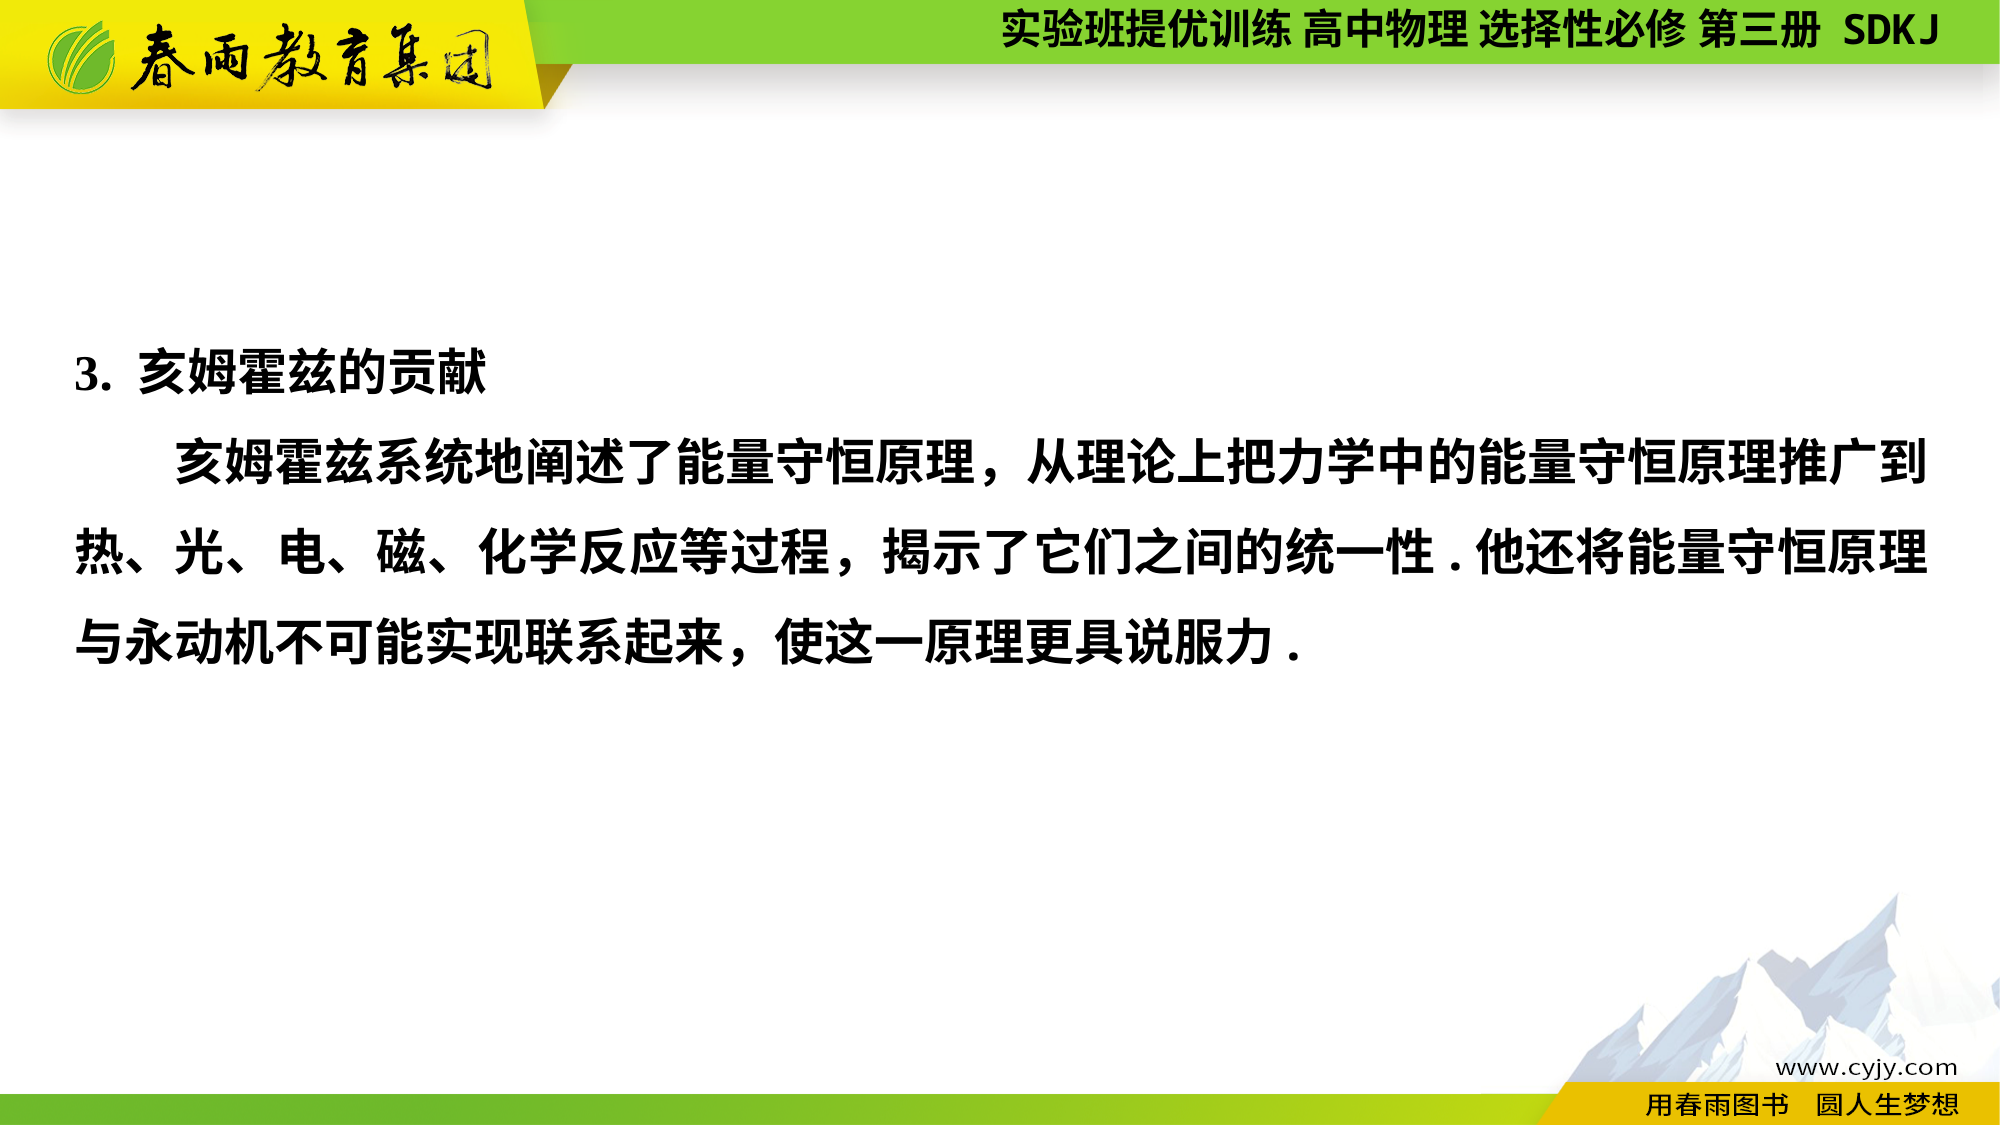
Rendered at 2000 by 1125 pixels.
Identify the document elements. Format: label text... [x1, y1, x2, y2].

list 3. 亥姆霍兹的贡献 亥姆霍兹系统地阐述了能量守恒原理，从理论上把力学中的能量守恒原理推广到热、光、电、磁、化学反应等过程，揭示了它们之间的统一性.他还将能量守恒原理与永动机不可能实现联系起来，使这一原理更具说服力. [59, 302, 1944, 670]
picture [0, 0, 2000, 1125]
